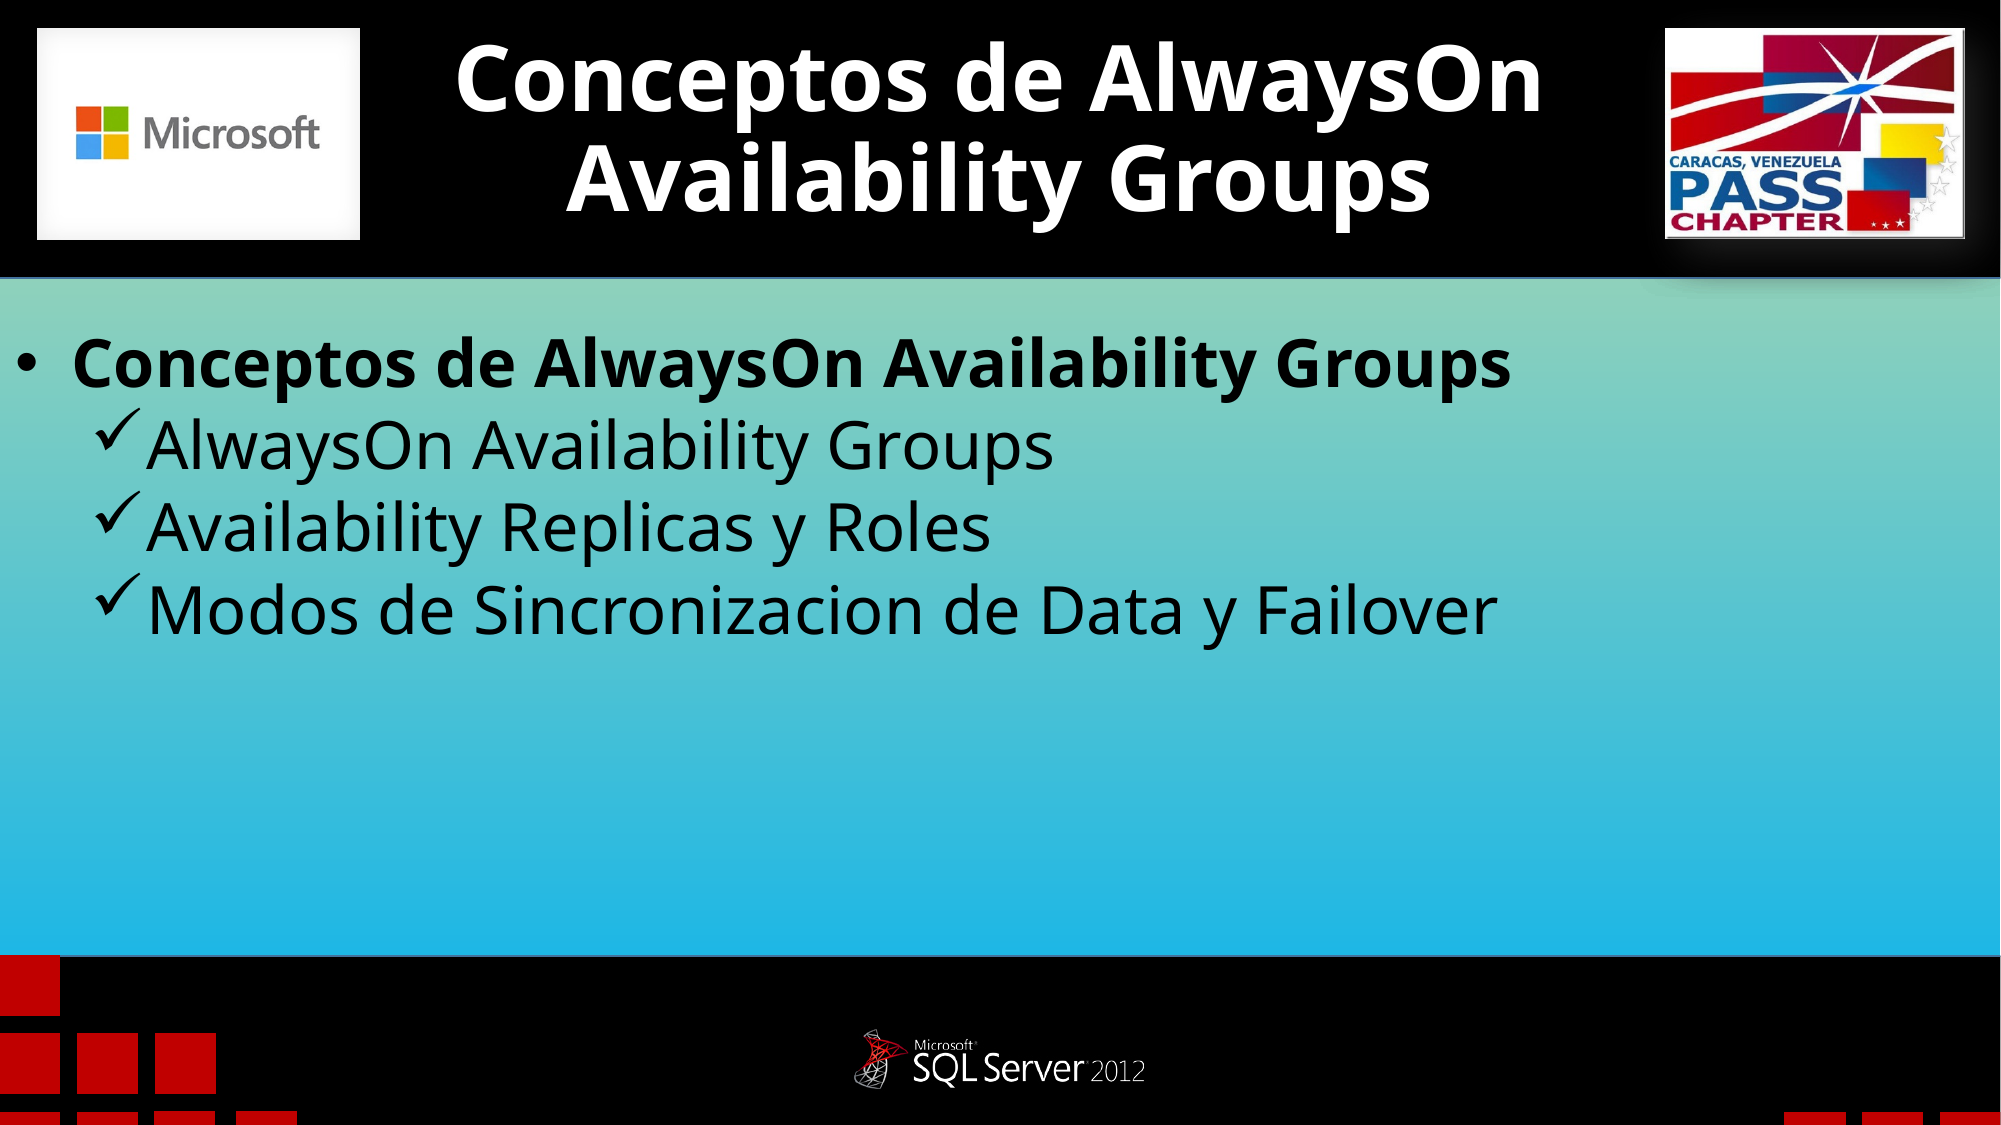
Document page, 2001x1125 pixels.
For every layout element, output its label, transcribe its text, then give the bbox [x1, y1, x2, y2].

text_box Conceptos de AlwaysOn Availability Groups [427, 23, 1573, 239]
picture [37, 28, 360, 240]
picture [1665, 28, 1965, 239]
picture [822, 959, 1178, 1125]
text_box Conceptos de AlwaysOn Availability Groups AlwaysOn Availability Groups Availability Replicas y Roles Modos de Sincronizacion de Data y Failover [0, 321, 1984, 859]
